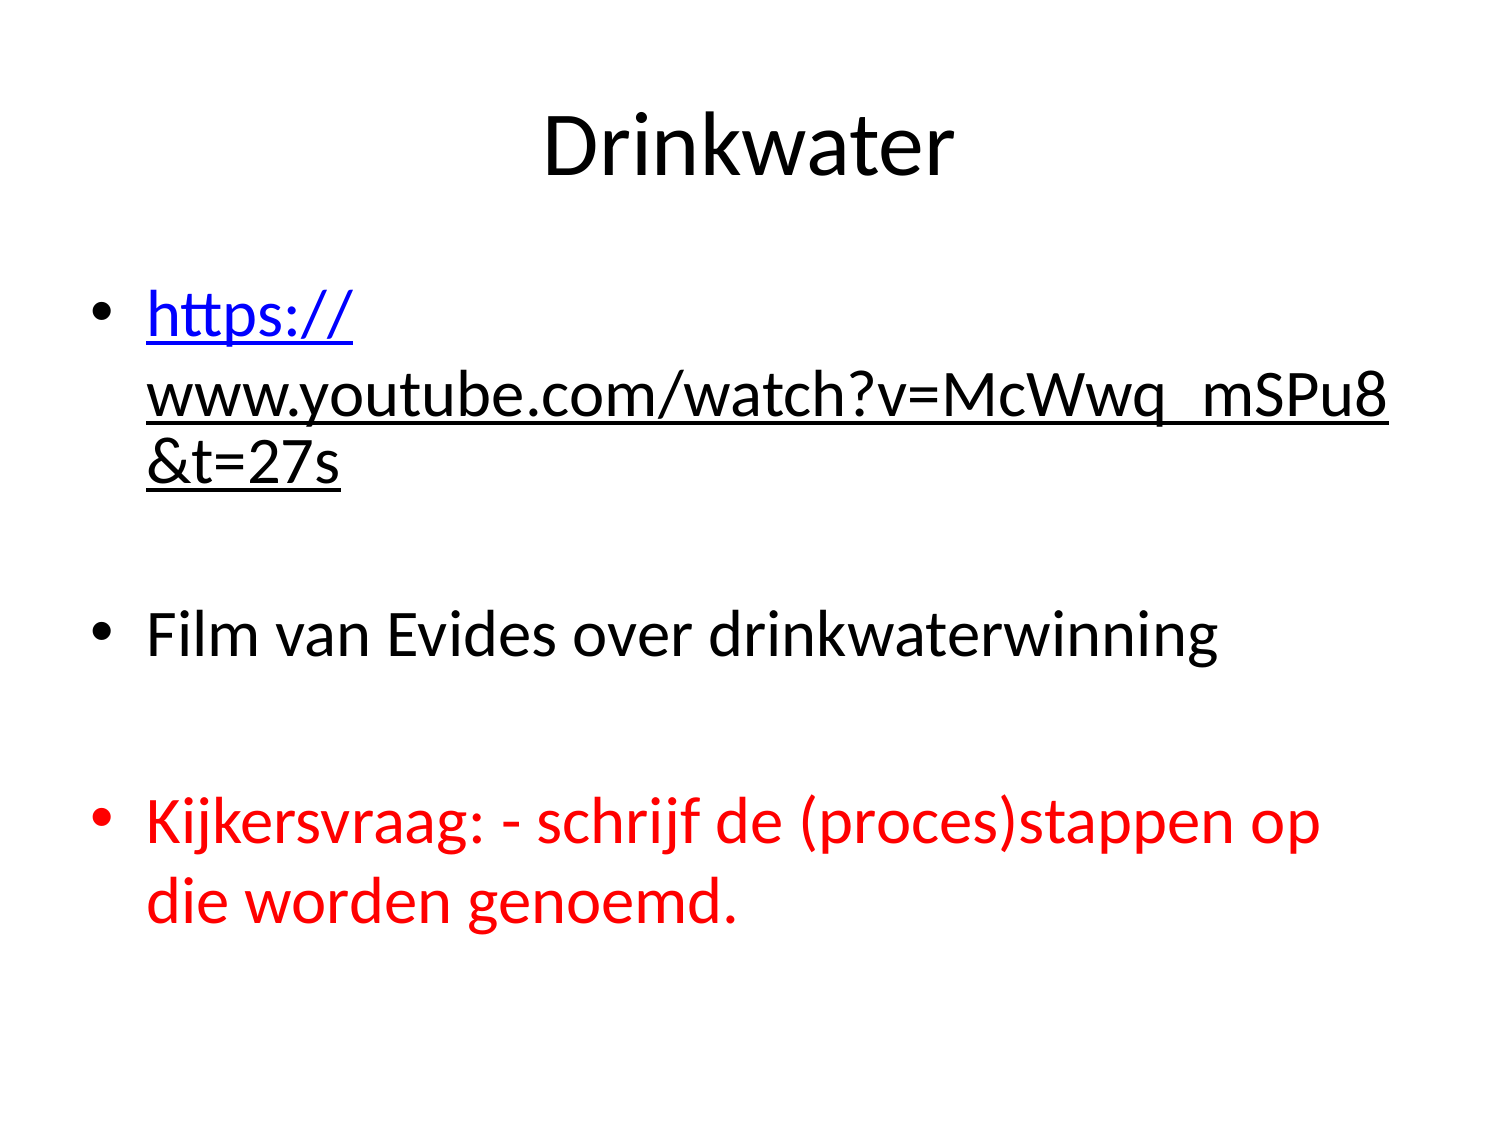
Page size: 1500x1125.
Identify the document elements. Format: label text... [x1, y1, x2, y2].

list https://www.youtube.com/watch?v=McWwq_mSPu8&t=27s Film van Evides over drinkwaterwinning Kijkersvraag: - schrijf de (proces)stappen op die worden genoemd. [75, 262, 1425, 1005]
title Drinkwater [75, 45, 1425, 233]
